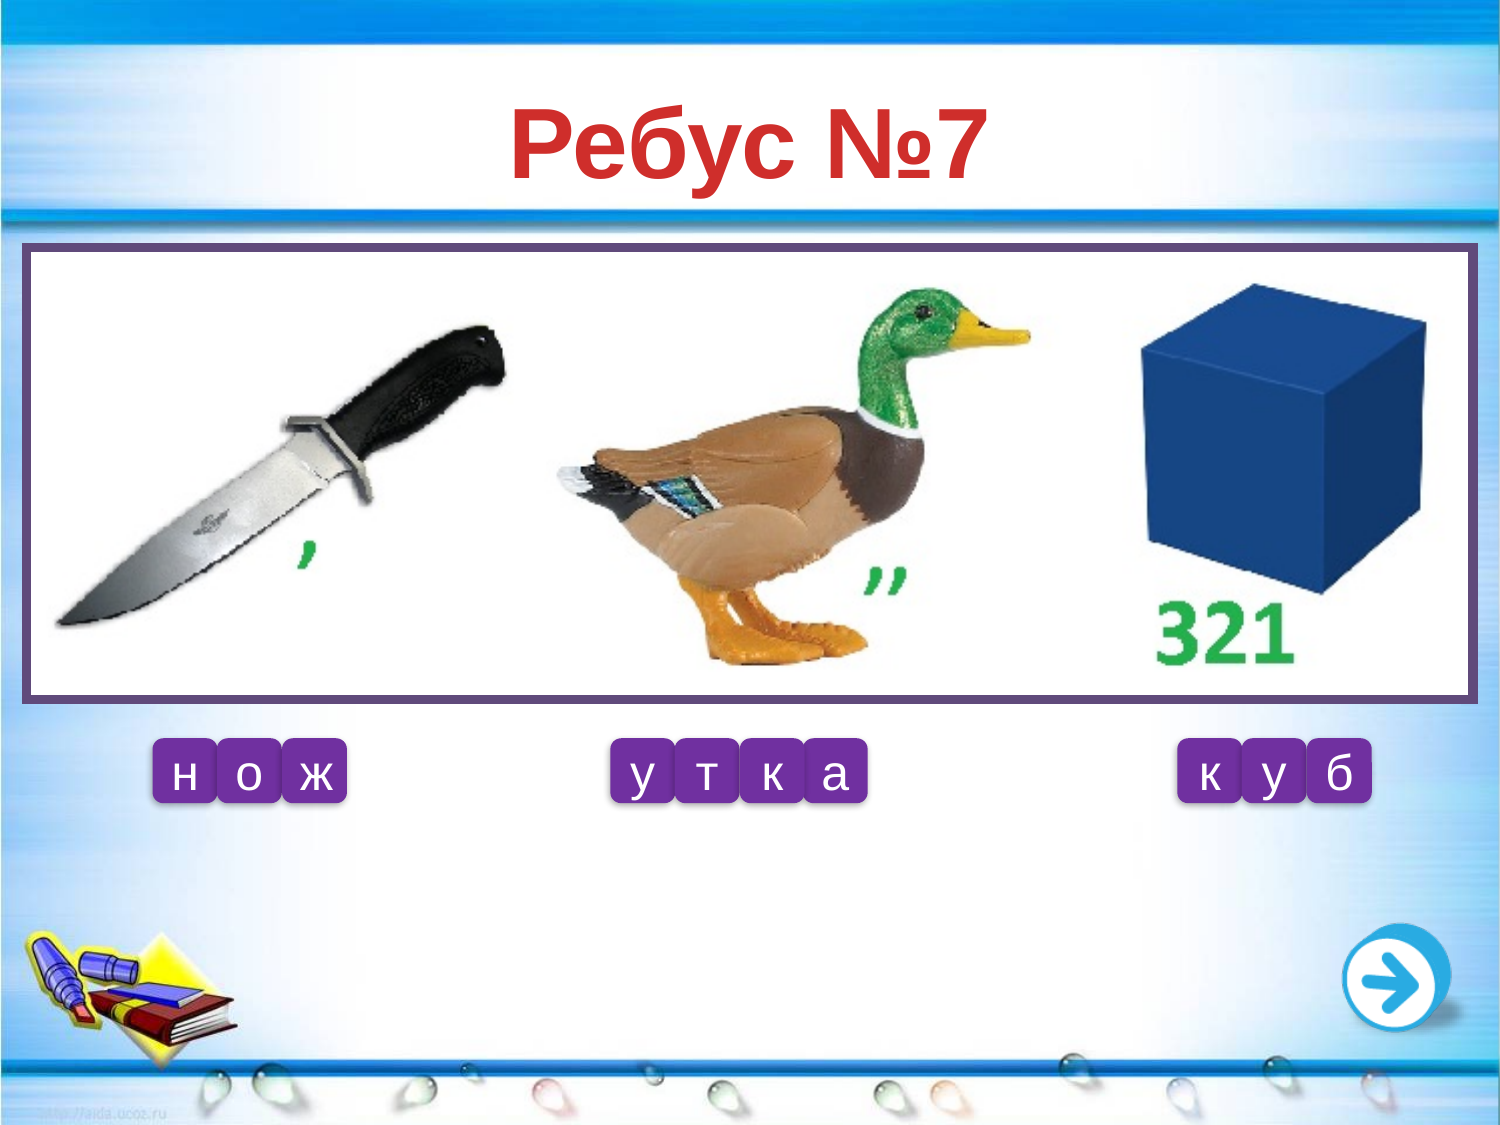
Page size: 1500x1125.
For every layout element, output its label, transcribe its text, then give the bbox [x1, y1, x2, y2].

text_box к [739, 738, 805, 804]
text_box [0, 917, 205, 1064]
picture [0, 0, 1500, 1125]
text_box т [674, 738, 738, 804]
text_box у [1241, 738, 1305, 804]
text_box ж [281, 738, 347, 804]
title Ребус №7 [75, 45, 1425, 233]
text_box а [805, 738, 868, 804]
text_box к [1177, 738, 1240, 804]
text_box н [152, 738, 215, 804]
text_box у [610, 738, 673, 804]
text_box б [1306, 738, 1372, 804]
text_box о [216, 738, 280, 804]
